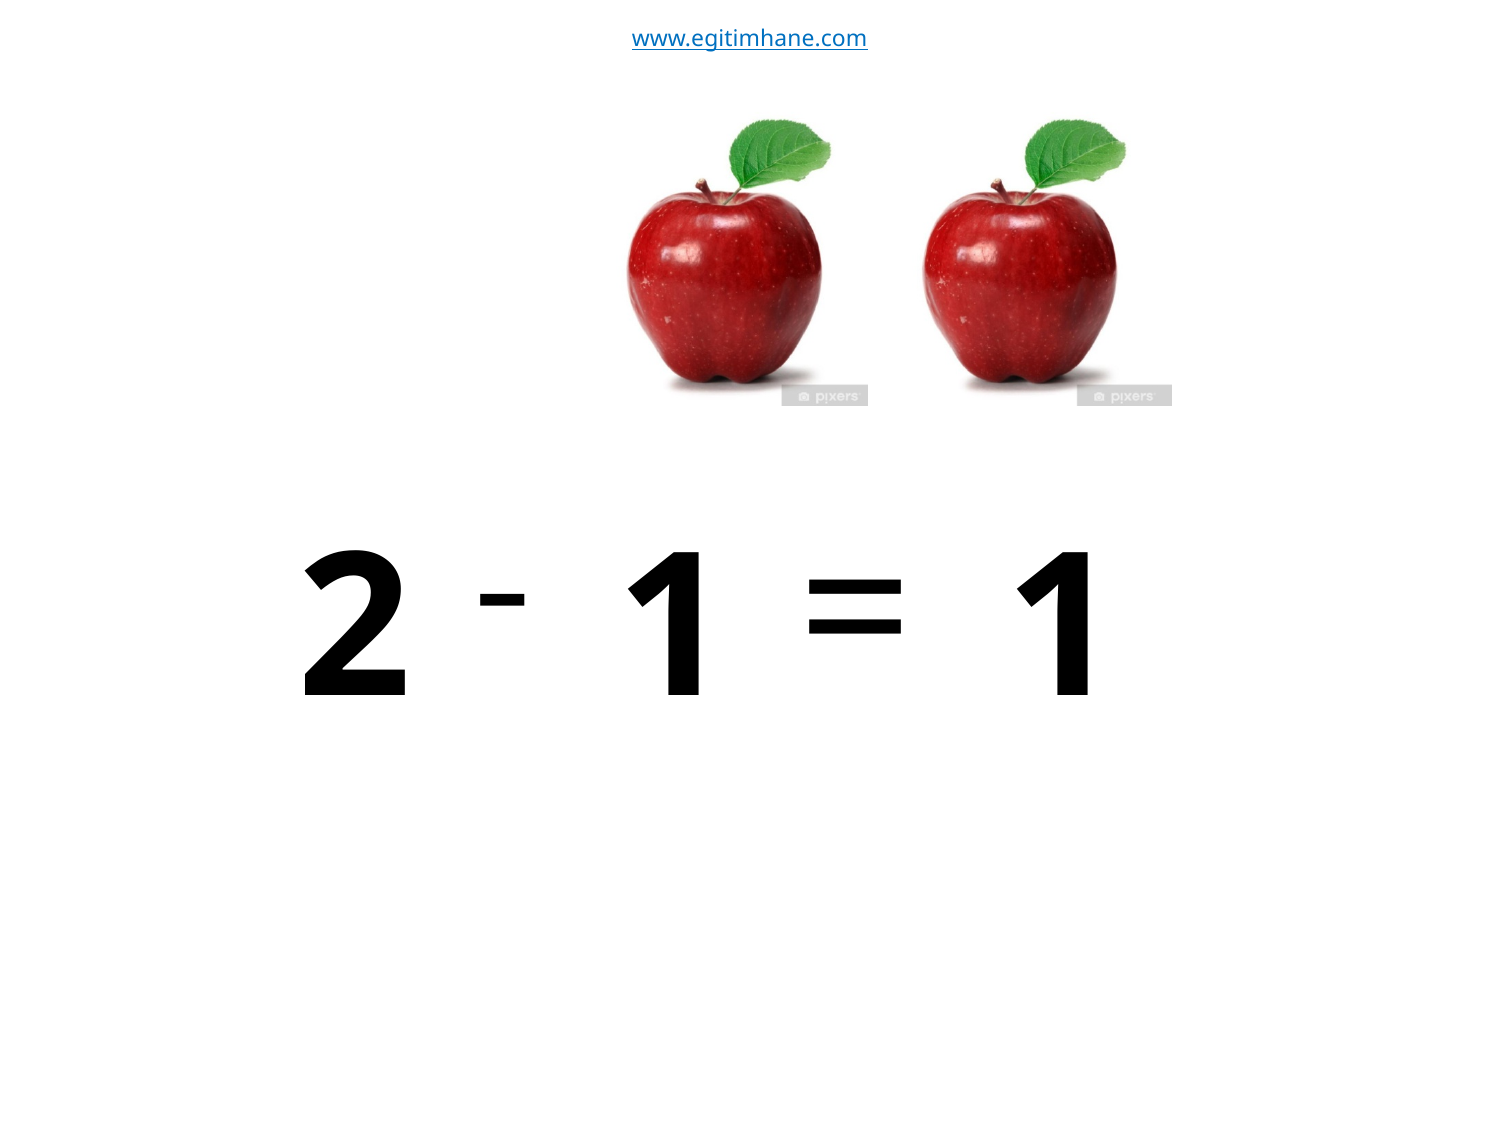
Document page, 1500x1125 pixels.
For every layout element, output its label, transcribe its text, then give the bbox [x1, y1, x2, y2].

text_box – [419, 515, 549, 657]
text_box www.egitimhane.com [616, 16, 883, 59]
picture [572, 101, 1172, 406]
text_box = [749, 444, 963, 752]
text_box 1 [549, 468, 798, 764]
text_box 1 [938, 468, 1187, 764]
text_box 2 [230, 468, 479, 764]
